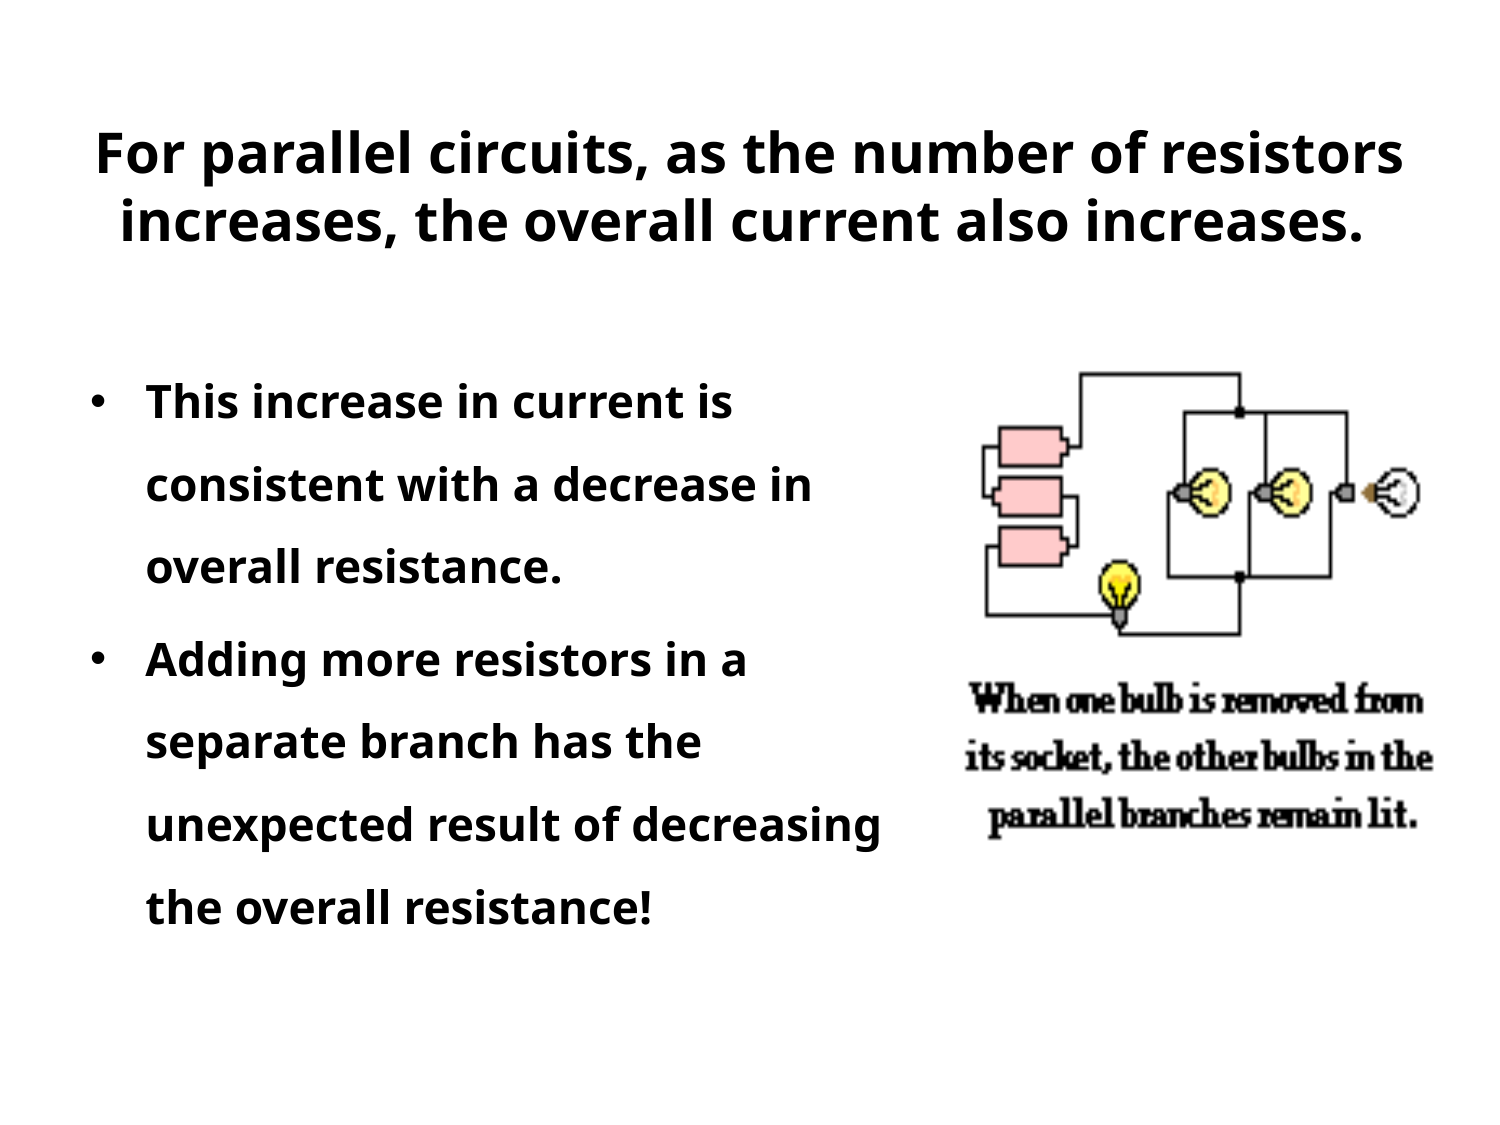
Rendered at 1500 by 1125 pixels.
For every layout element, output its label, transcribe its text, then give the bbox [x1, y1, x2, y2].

list This increase in current is consistent with a decrease in overall resistance. Adding more resistors in a separate branch has the unexpected result of decreasing the overall resistance! [75, 337, 913, 1005]
title For parallel circuits, as the number of resistors increases, the overall current also increases. [75, 45, 1425, 325]
picture [837, 324, 1451, 876]
